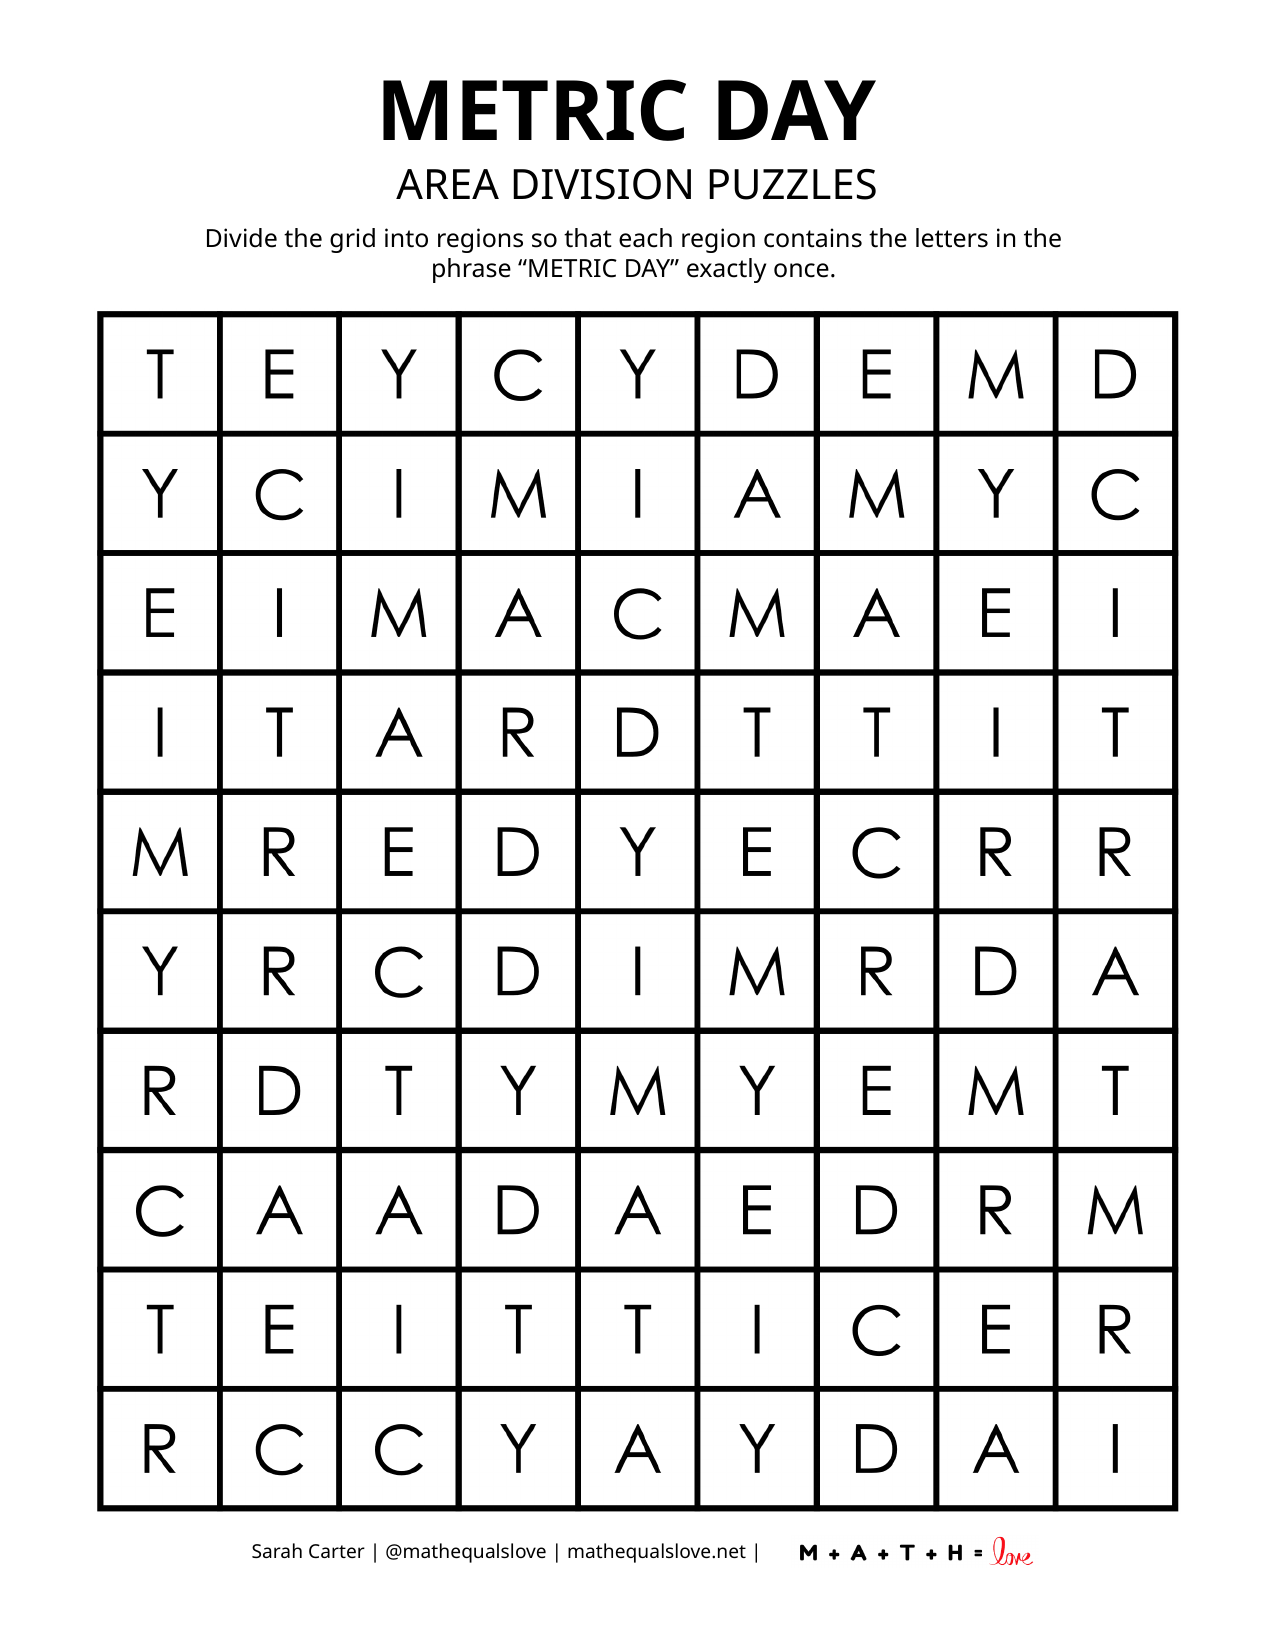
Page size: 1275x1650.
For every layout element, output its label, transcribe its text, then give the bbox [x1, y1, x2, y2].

picture [93, 307, 1182, 1515]
text_box METRIC DAY AREA DIVISION PUZZLES [77, 50, 1198, 214]
text_box Sarah Carter | @mathequalslove | mathequalslove.net | [236, 1532, 1071, 1570]
text_box Divide the grid into regions so that each region contains the letters in the phrase “METRIC DAY” exactly once. [0, 214, 1275, 290]
picture [790, 1534, 1039, 1569]
